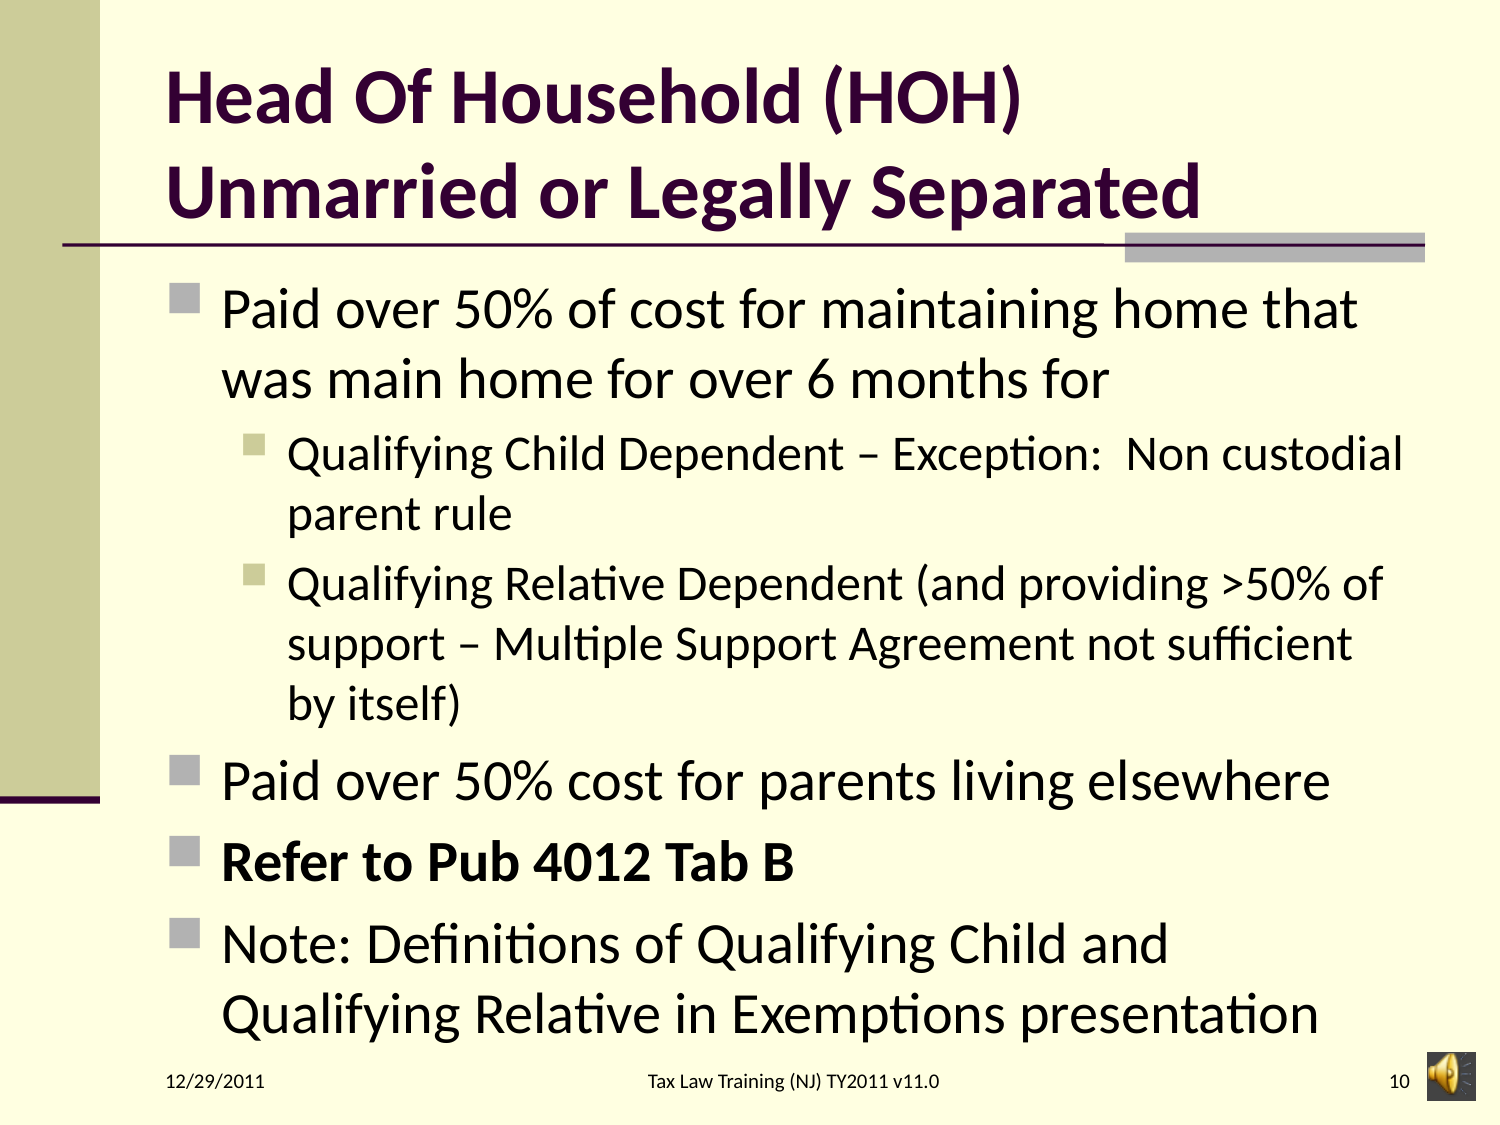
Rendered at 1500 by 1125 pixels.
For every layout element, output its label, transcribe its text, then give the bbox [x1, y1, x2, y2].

list Paid over 50% of cost for maintaining home that was main home for over 6 months for Qualifying Child Dependent – Exception: Non custodial parent rule Qualifying Relative Dependent (and providing >50% of support – Multiple Support Agreement not sufficient by itself) Paid over 50% cost for parents living elsewhere Refer to Pub 4012 Tab B Note: Definitions of Qualifying Child and Qualifying Relative in Exemptions presentation [150, 262, 1425, 1038]
title Head Of Household (HOH) Unmarried or Legally Separated [150, 45, 1425, 234]
footer Tax Law Training (NJ) TY2011 v11.0 [549, 1049, 1038, 1101]
picture [1426, 1051, 1477, 1102]
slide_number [149, 1050, 476, 1101]
slide_number 10 [1112, 1049, 1426, 1101]
